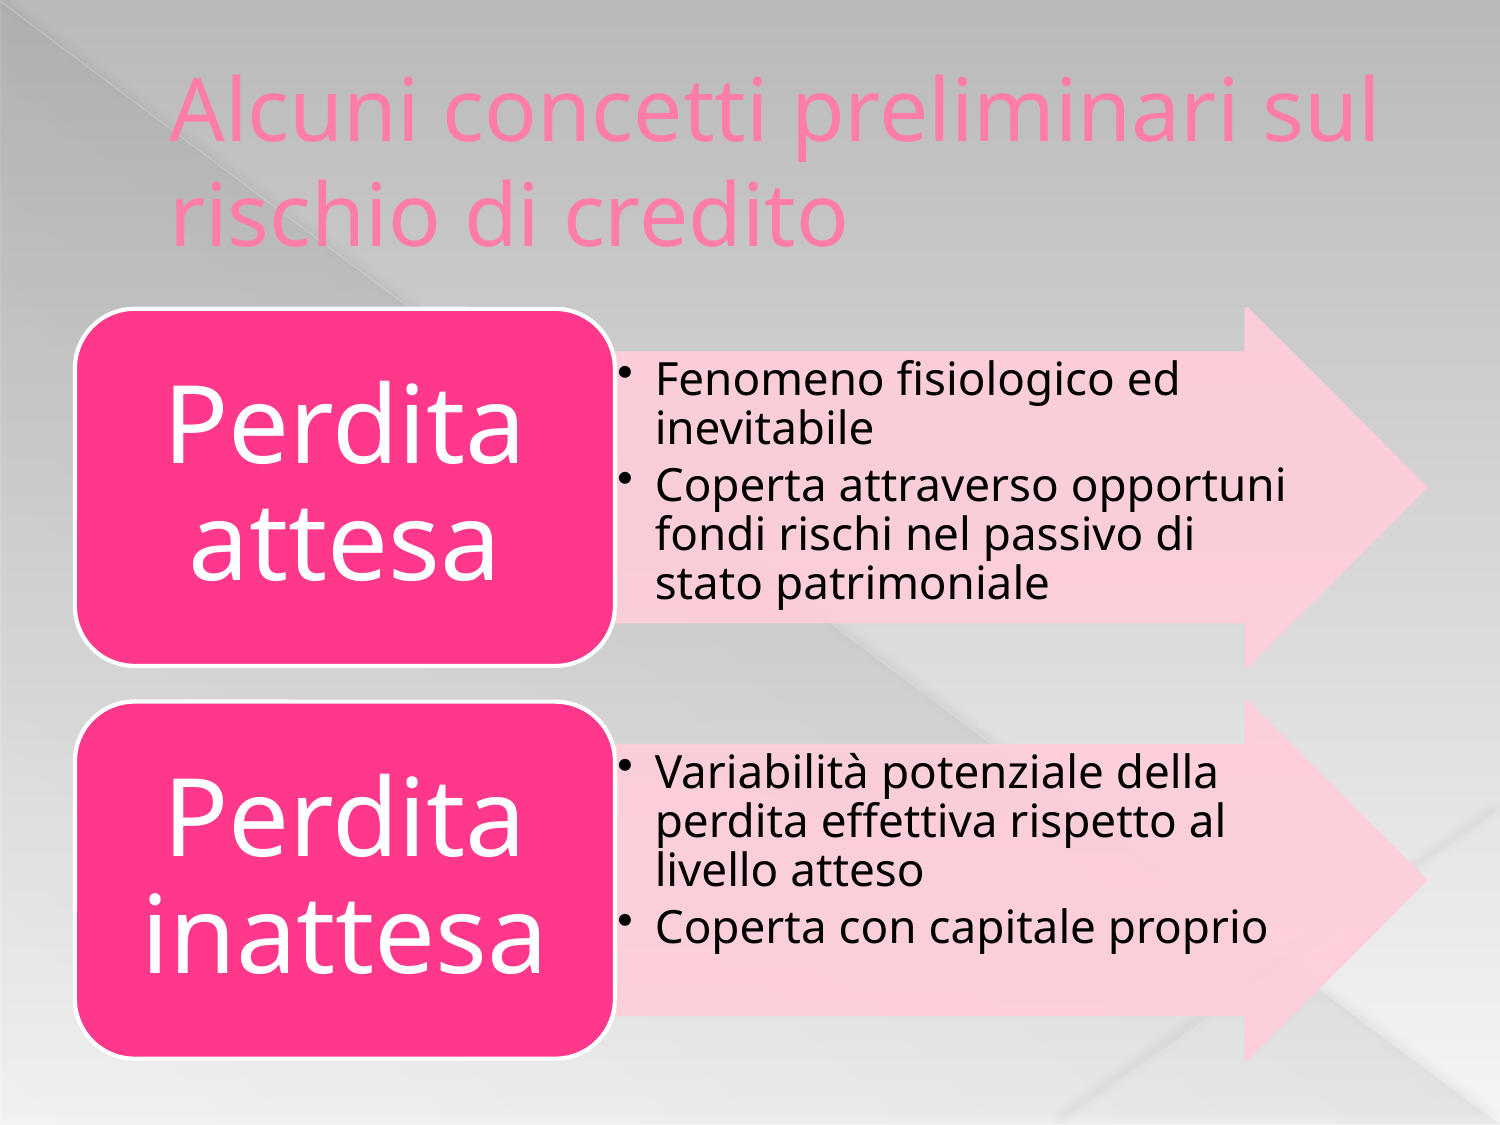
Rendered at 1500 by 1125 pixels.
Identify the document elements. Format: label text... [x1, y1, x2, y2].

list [74, 308, 1426, 1060]
title Alcuni concetti preliminari sul rischio di credito [75, 43, 1425, 274]
